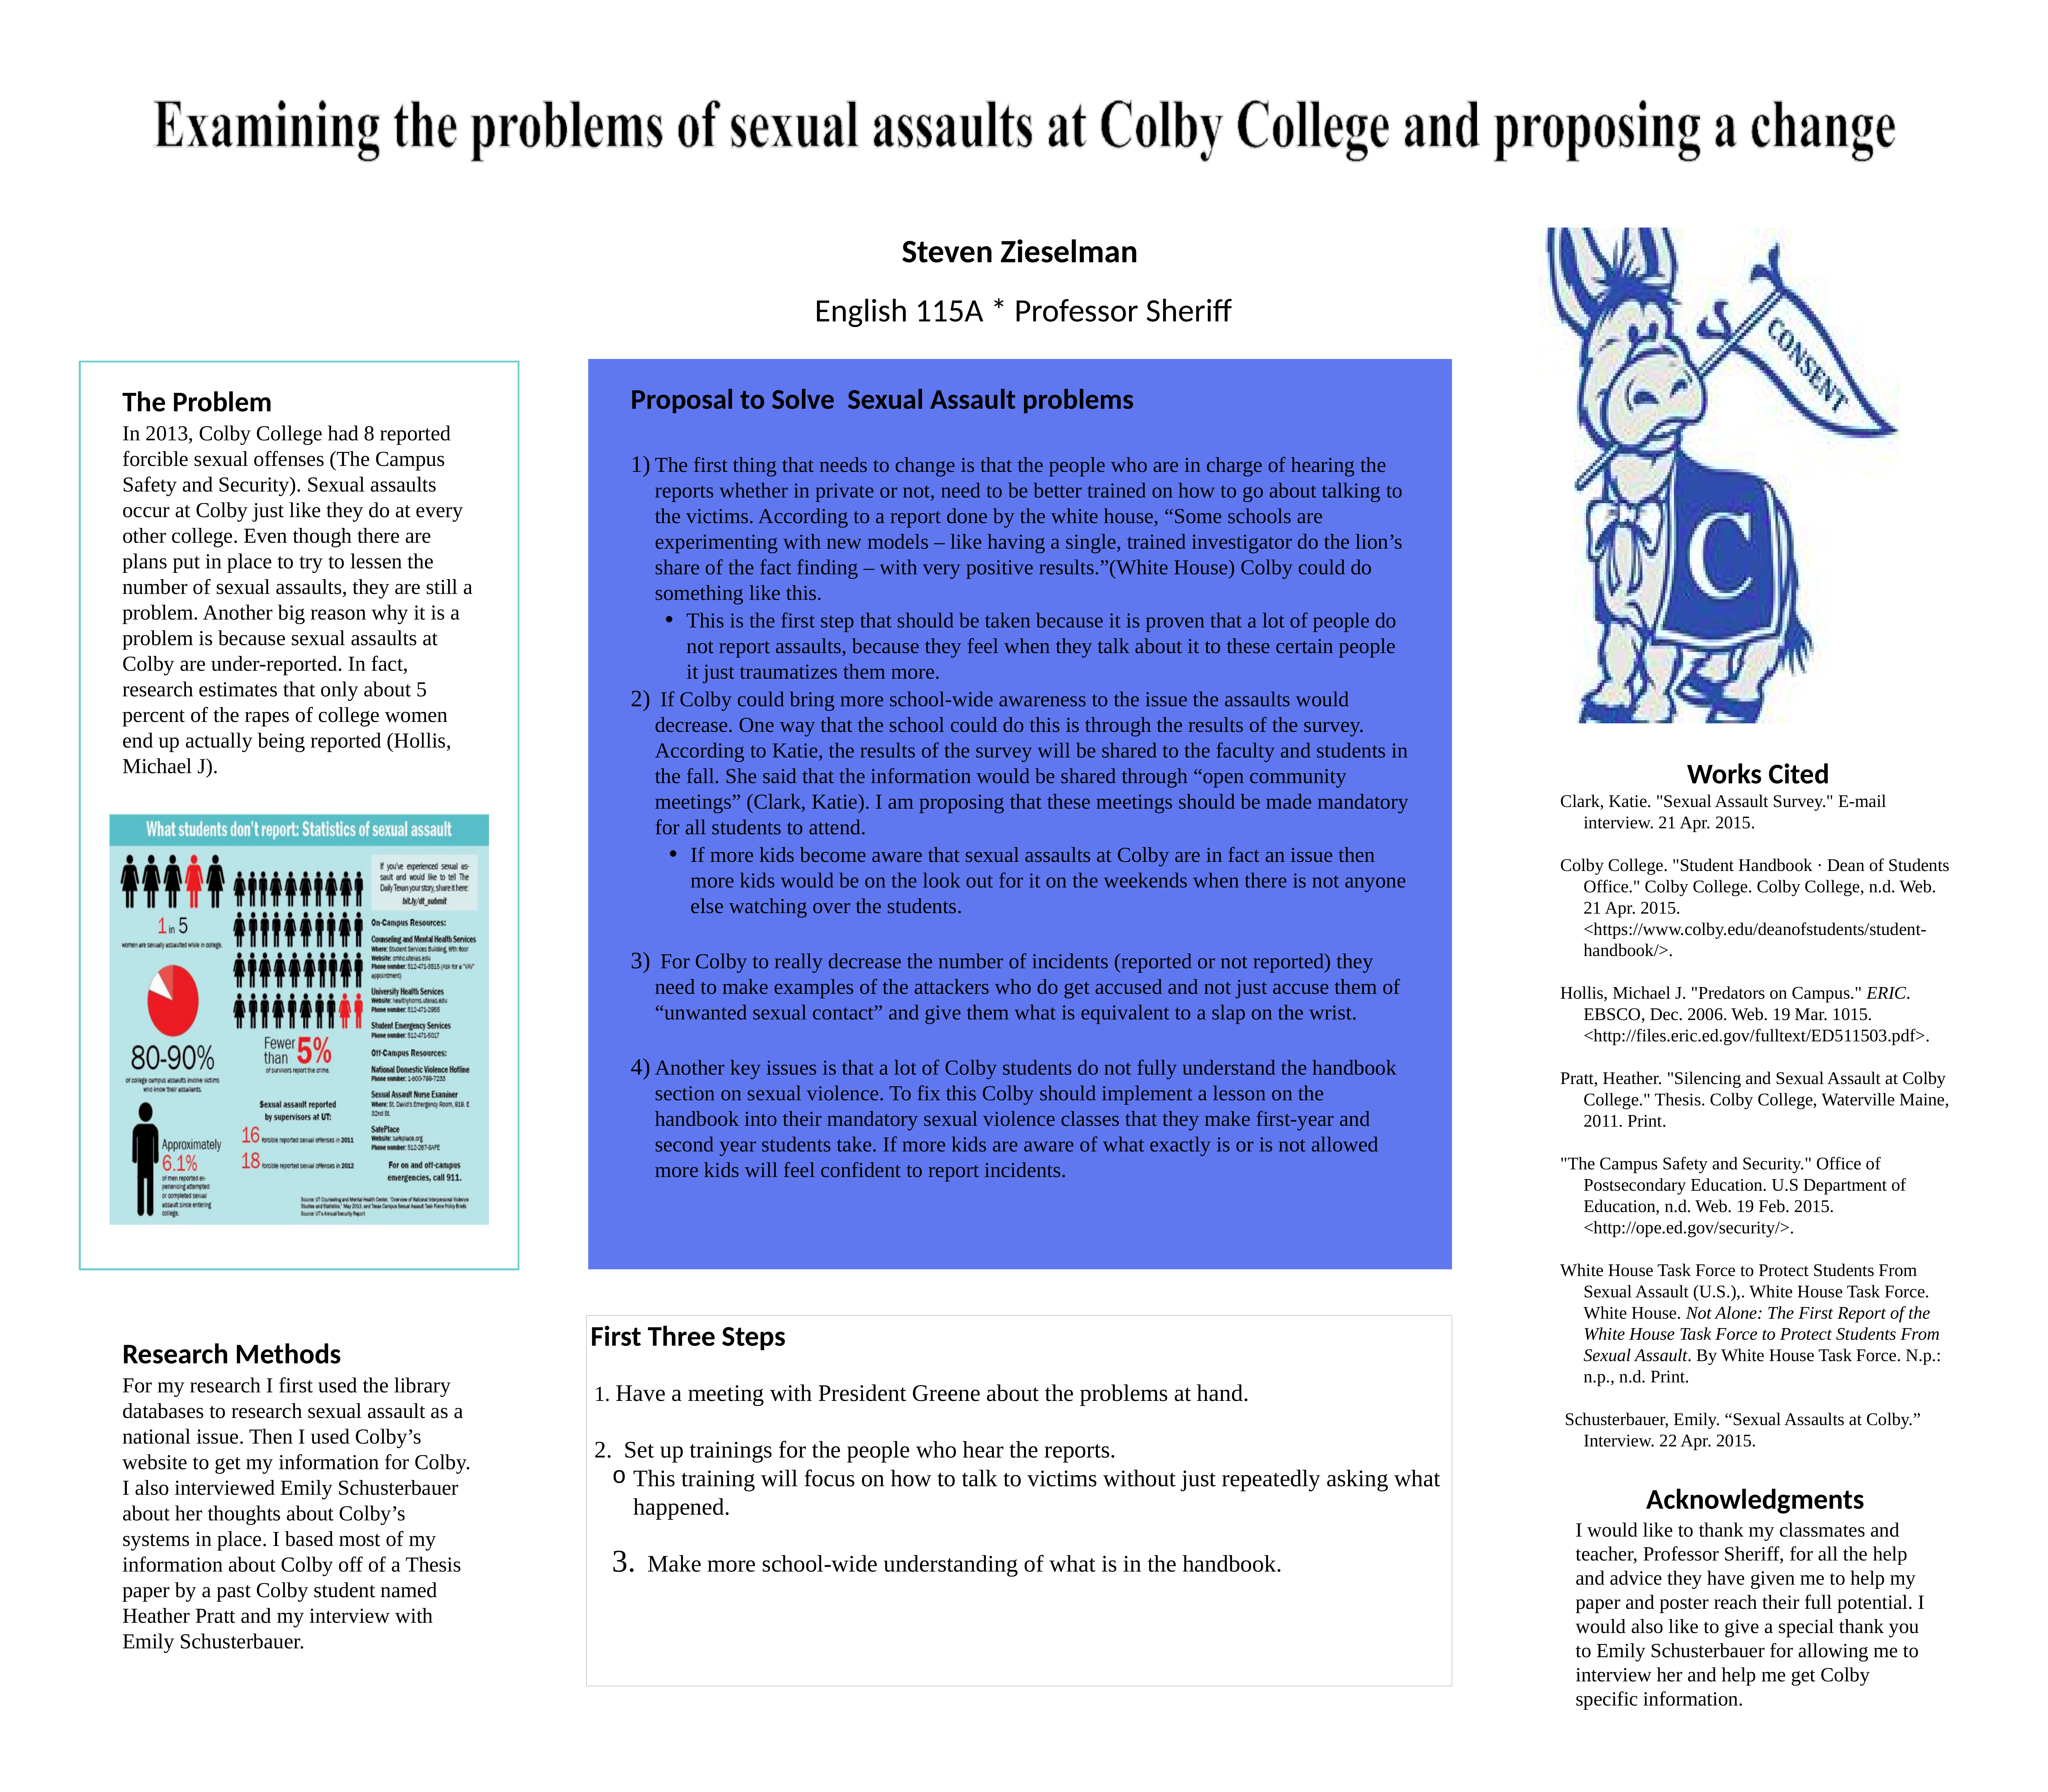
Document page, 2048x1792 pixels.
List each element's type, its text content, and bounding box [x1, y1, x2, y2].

text_box Research Methods For my research I first used the library databases to research sexual assault as a national issue. Then I used Colby’s website to get my information for Colby. I also interviewed Emily Schusterbauer about her thoughts about Colby’s systems in place. I based most of my information about Colby off of a Thesis paper by a past Colby student named Heather Pratt and my interview with Emily Schusterbauer. [80, 1314, 519, 1685]
picture [110, 810, 489, 1228]
text_box Proposal to Solve Sexual Assault problems The first thing that needs to change is that the people who are in charge of hearing the reports whether in private or not, need to be better trained on how to go about talking to the victims. According to a report done by the white house, “Some schools are experimenting with new models – like having a single, trained investigator do the lion’s share of the fact finding – with very positive results.”(White House) Colby could do something like this. This is the first step that should be taken because it is proven that a lot of people do not report assaults, because they feel when they talk about it to these certain people it just traumatizes them more. If Colby could bring more school-wide awareness to the issue the assaults would decrease. One way that the school could do this is through the results of the survey. According to Katie, the results of the survey will be shared to the faculty and students in the fall. She said that the information would be shared through “open community meetings” (Clark, Katie). I am proposing that these meetings should be made mandatory for all students to attend. If more kids become aware that sexual assaults at Colby are in fact an issue then more kids would be on the look out for it on the weekends when there is not anyone else watching over the students. For Colby to really decrease the number of incidents (reported or not reported) they need to make examples of the attackers who do get accused and not just accuse them of “unwanted sexual contact” and give them what is equivalent to a slap on the wrist. Another key issues is that a lot of Colby students do not fully understand the handbook section on sexual violence. To fix this Colby should implement a lesson on the handbook into their mandatory sexual violence classes that they make first-year and second year students take. If more kids are aware of what exactly is or is not allowed more kids will feel confident to report incidents. [588, 359, 1452, 1269]
text_box The Problem In 2013, Colby College had 8 reported forcible sexual offenses (The Campus Safety and Security). Sexual assaults occur at Colby just like they do at every other college. Even though there are plans put in place to try to lessen the number of sexual assaults, they are still a problem. Another big reason why it is a problem is because sexual assaults at Colby are under-reported. In fact, research estimates that only about 5 percent of the rapes of college women end up actually being reported (Hollis, Michael J). [80, 362, 519, 1269]
text_box Acknowledgments I would like to thank my classmates and teacher, Professor Sheriff, for all the help and advice they have given me to help my paper and poster reach their full potential. I would also like to give a special thank you to Emily Schusterbauer for allowing me to interview her and help me get Colby specific information. [1533, 1459, 1978, 1744]
text_box Steven Zieselman English 115A * Professor Sheriff [70, 202, 1978, 356]
picture [1539, 228, 1900, 723]
picture [36, 75, 2014, 166]
text_box First Three Steps Have a meeting with President Greene about the problems at hand. Set up trainings for the people who hear the reports. This training will focus on how to talk to victims without just repeatedly asking what happened. Make more school-wide understanding of what is in the handbook. [586, 1315, 1452, 1686]
text_box Works Cited Clark, Katie. "Sexual Assault Survey." E-mail interview. 21 Apr. 2015. Colby College. "Student Handbook · Dean of Students Office." Colby College. Colby College, n.d. Web. 21 Apr. 2015. <https://www.colby.edu/deanofstudents/student-handbook/>. Hollis, Michael J. "Predators on Campus." ERIC. EBSCO, Dec. 2006. Web. 19 Mar. 1015. <http://files.eric.ed.gov/fulltext/ED511503.pdf>. Pratt, Heather. "Silencing and Sexual Assault at Colby College." Thesis. Colby College, Waterville Maine, 2011. Print. "The Campus Safety and Security." Office of Postsecondary Education. U.S Department of Education, n.d. Web. 19 Feb. 2015. <http://ope.ed.gov/security/>. White House Task Force to Protect Students From Sexual Assault (U.S.),. White House Task Force. White House. Not Alone: The First Report of the White House Task Force to Protect Students From Sexual Assault. By White House Task Force. N.p.: n.p., n.d. Print. Schusterbauer, Emily. “Sexual Assaults at Colby.” Interview. 22 Apr. 2015. [1539, 734, 1978, 1486]
